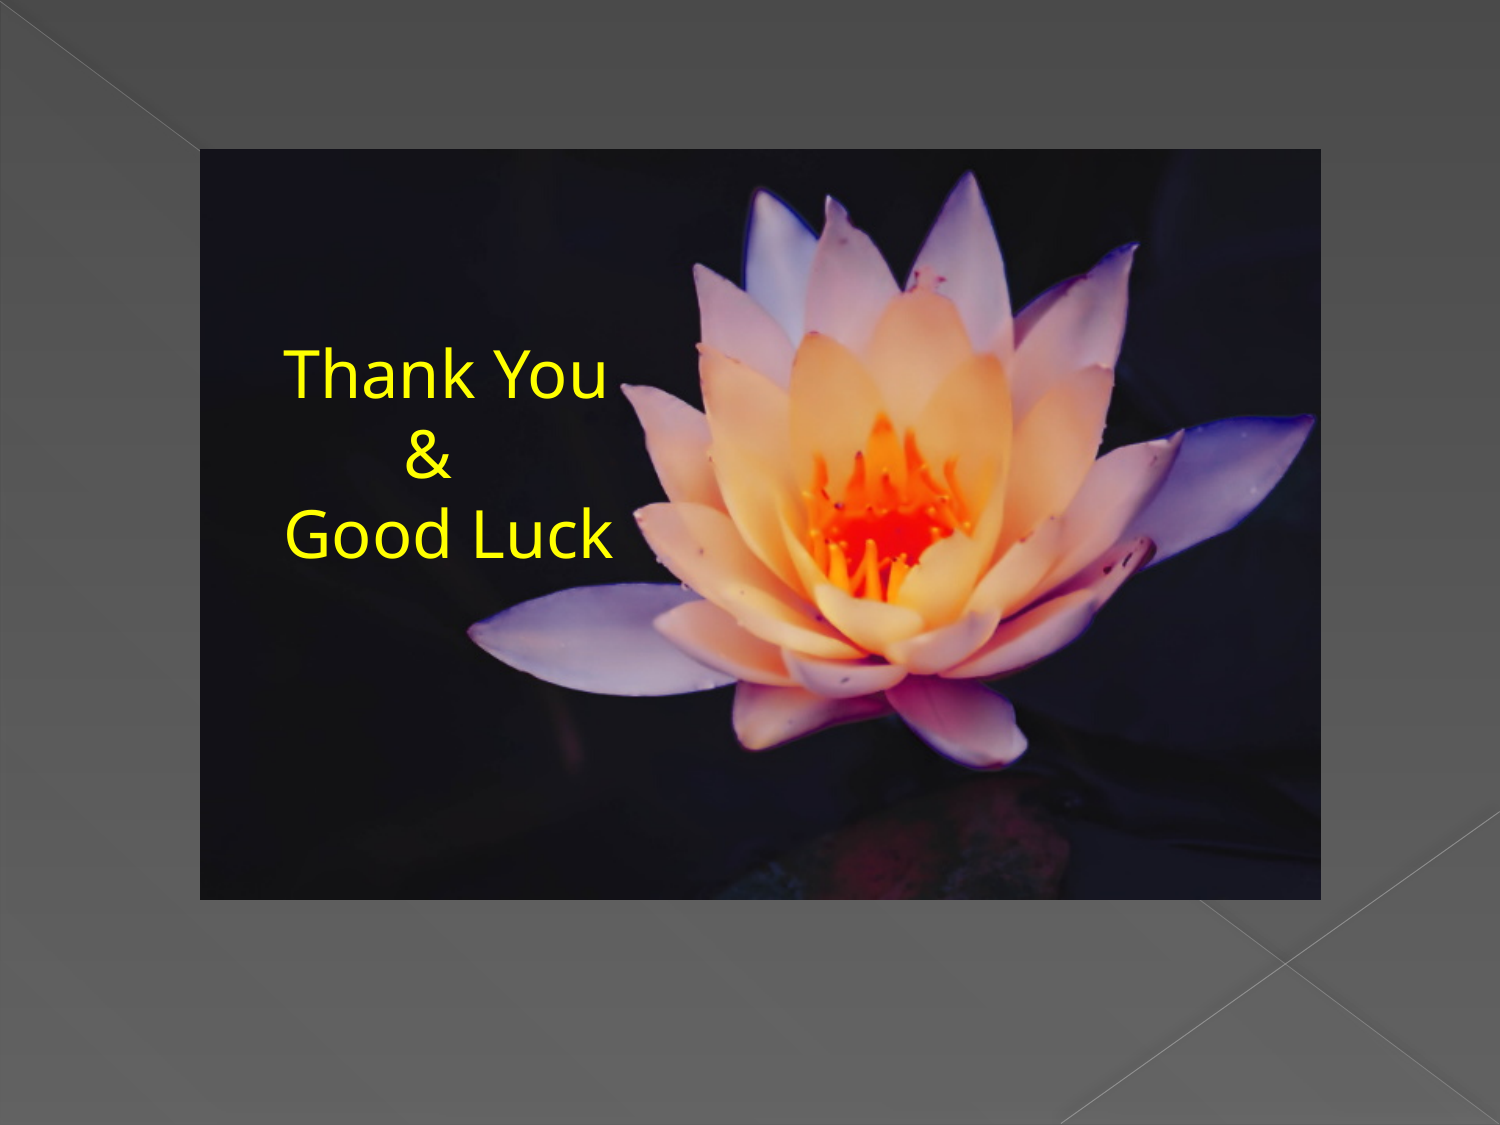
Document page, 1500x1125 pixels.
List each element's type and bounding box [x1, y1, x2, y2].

picture [199, 149, 1321, 901]
